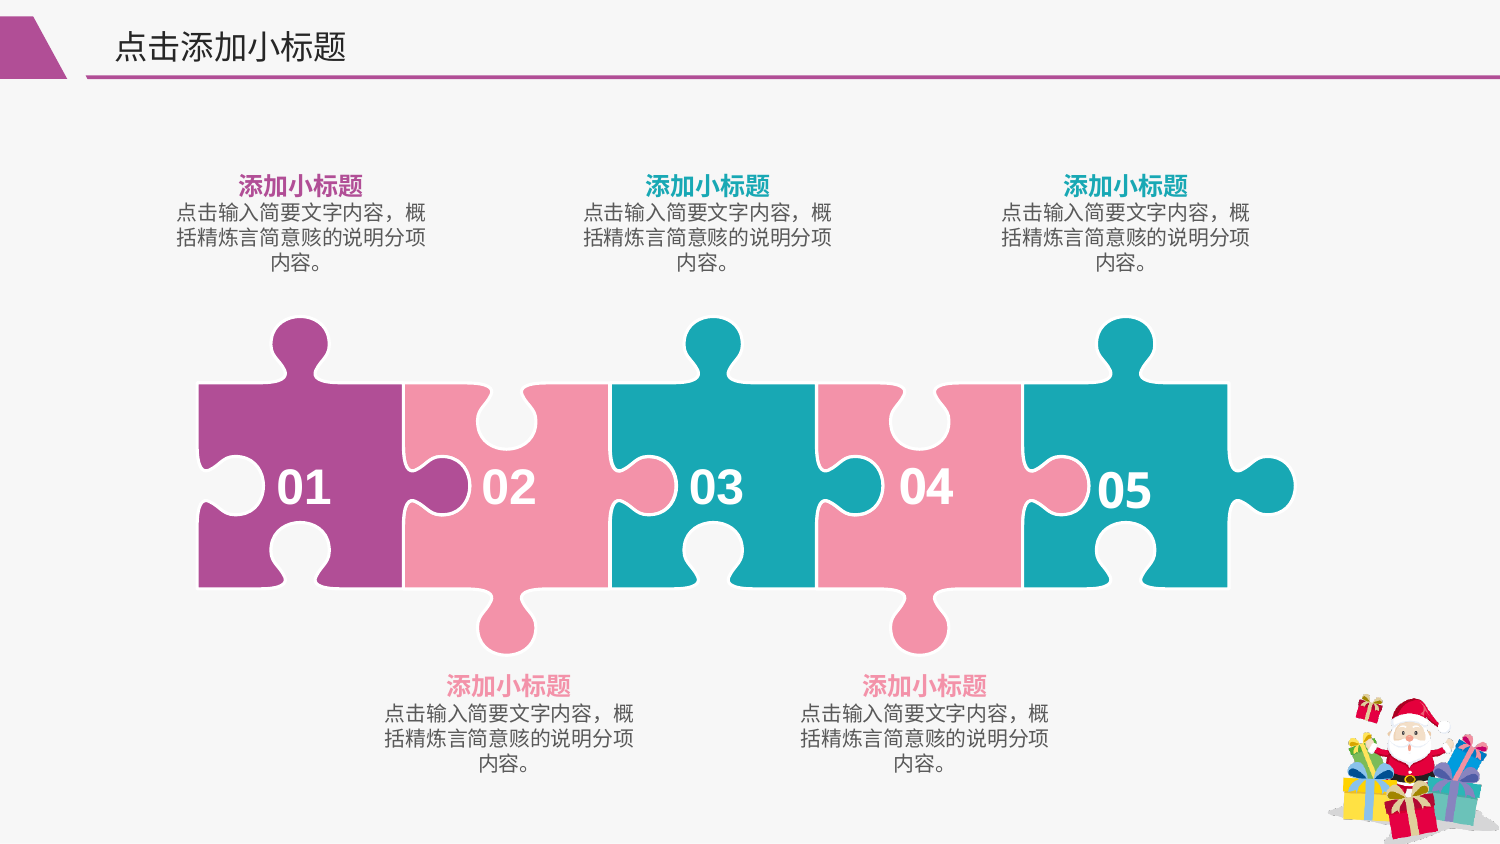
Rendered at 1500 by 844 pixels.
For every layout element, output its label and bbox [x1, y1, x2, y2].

text_box [0, 0, 1500, 844]
